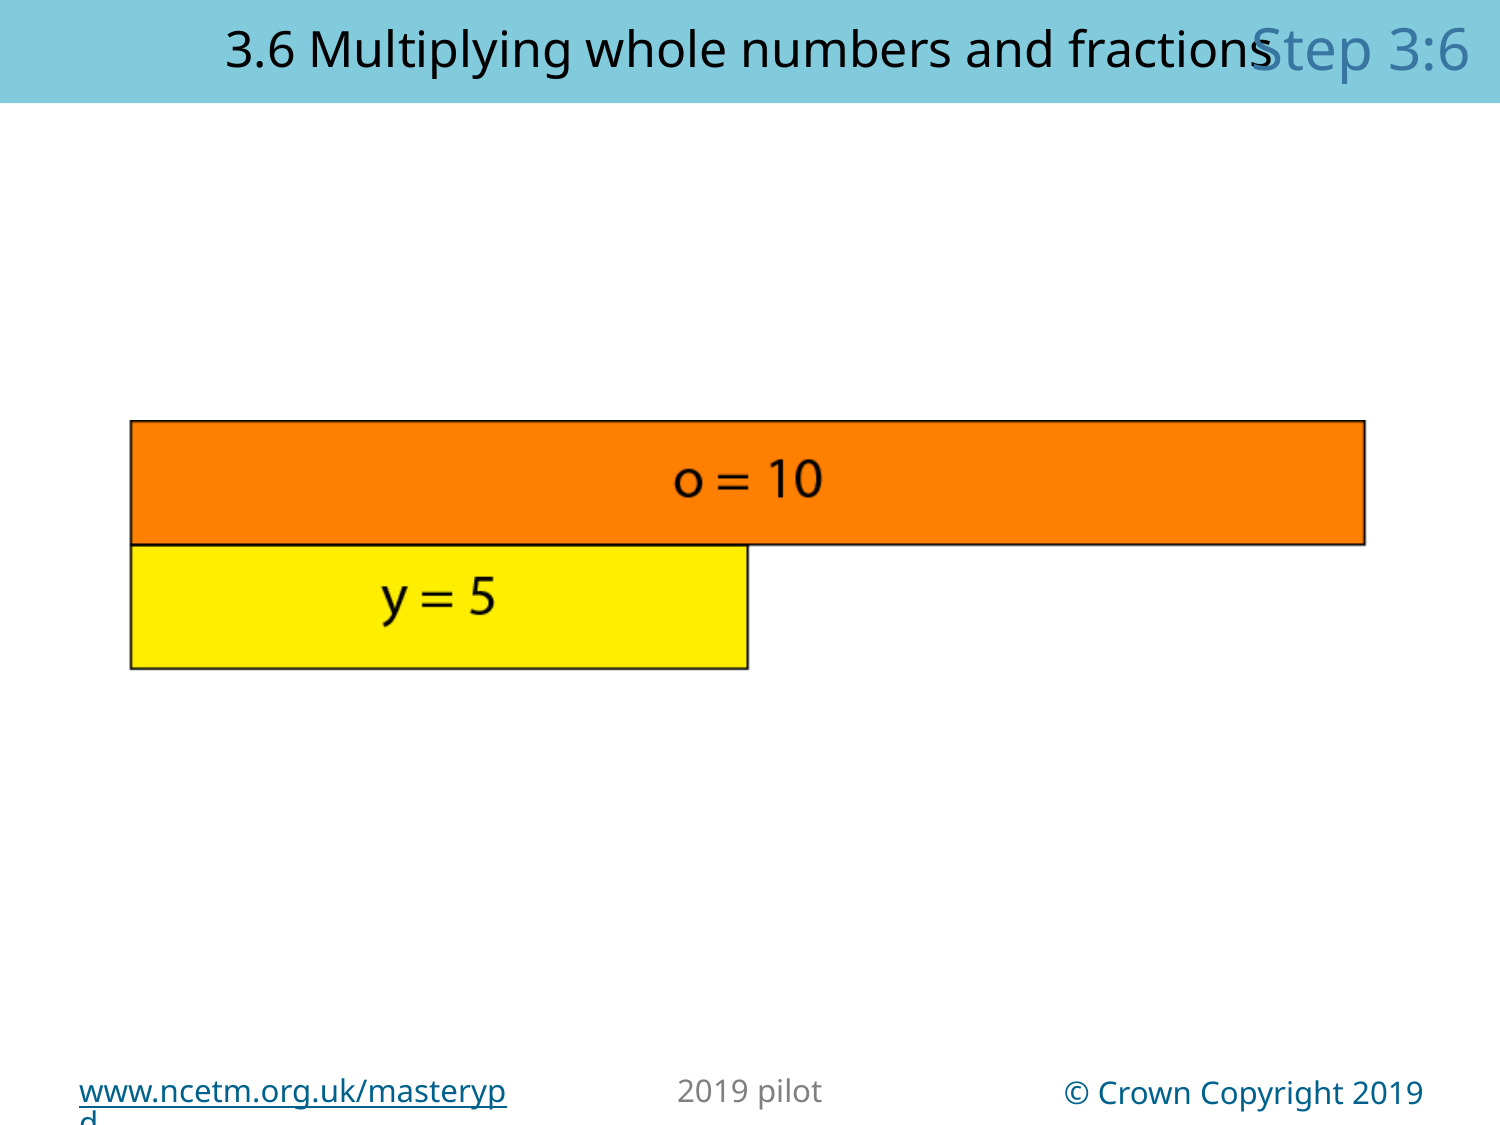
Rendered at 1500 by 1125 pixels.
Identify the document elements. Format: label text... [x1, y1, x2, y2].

list Step 3:6 [0, 0, 1500, 104]
picture [101, 420, 1399, 705]
